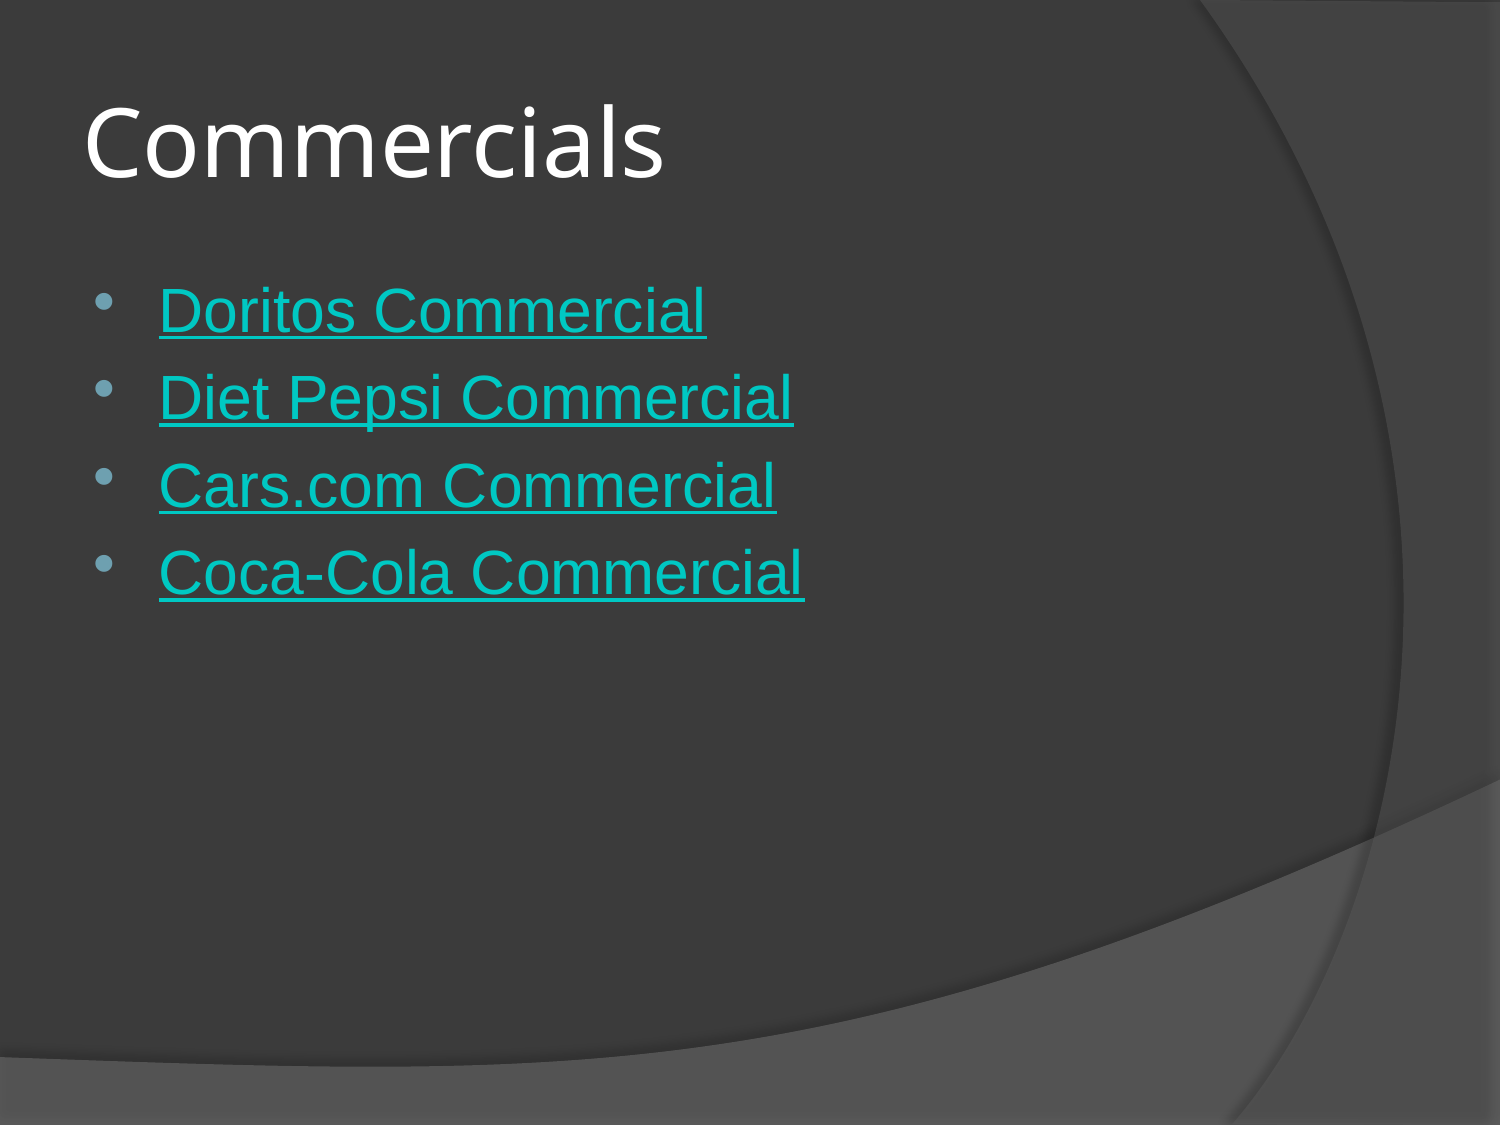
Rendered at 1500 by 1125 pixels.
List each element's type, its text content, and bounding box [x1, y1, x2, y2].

title Commercials [75, 45, 1300, 233]
list Doritos Commercial Diet Pepsi Commercial Cars.com Commercial Coca-Cola Commercial [75, 262, 1300, 1005]
